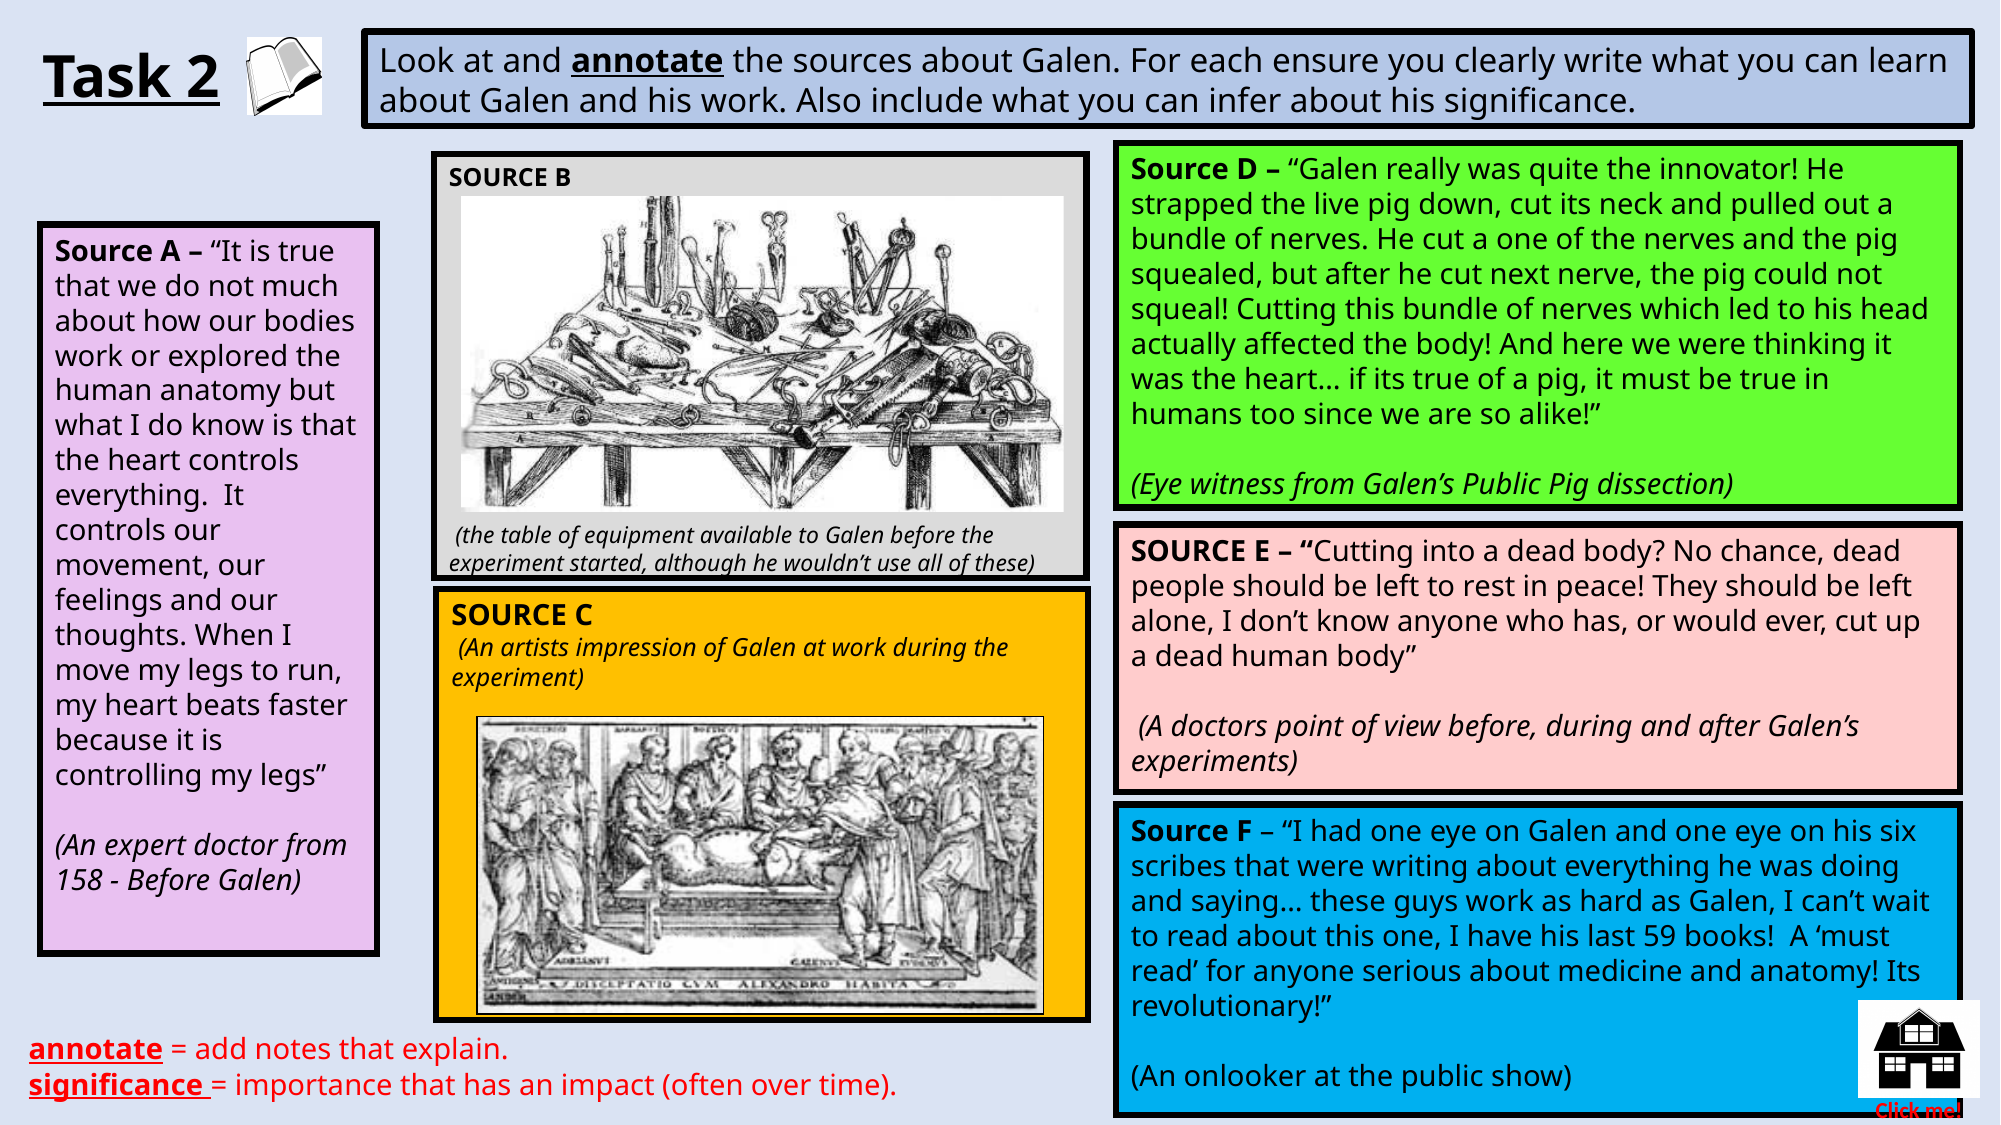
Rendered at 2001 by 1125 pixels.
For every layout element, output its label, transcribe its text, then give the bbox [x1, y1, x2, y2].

text_box Source A – “It is true that we do not much about how our bodies work or explored the human anatomy but what I do know is that the heart controls everything. It controls our movement, our feelings and our thoughts. When I move my legs to run, my heart beats faster because it is controlling my legs” (An expert doctor from 158 - Before Galen) [39, 224, 378, 954]
picture [460, 196, 1064, 512]
picture [477, 717, 1043, 1014]
text_box Look at and annotate the sources about Galen. For each ensure you clearly write what you can learn about Galen and his work. Also include what you can infer about his significance. [364, 31, 1972, 126]
picture [1859, 1000, 1980, 1098]
text_box annotate = add notes that explain. significance = importance that has an impact (often over time). [13, 1023, 1115, 1109]
text_box Task 2 [27, 31, 364, 117]
text_box Source F – “I had one eye on Galen and one eye on his six scribes that were writing about everything he was doing and saying… these guys work as hard as Galen, I can’t wait to read about this one, I have his last 59 books! A ‘must read’ for anyone serious about medicine and anatomy! Its revolutionary!” (An onlooker at the public show) [1115, 804, 1961, 1116]
text_box Click me! [1858, 1098, 1980, 1125]
text_box SOURCE E – “Cutting into a dead body? No chance, dead people should be left to rest in peace! They should be left alone, I don’t know anyone who has, or would ever, cut up a dead human body” (A doctors point of view before, during and after Galen’s experiments) [1115, 524, 1961, 792]
text_box SOURCE B (the table of equipment available to Galen before the experiment started, although he wouldn’t use all of these) [433, 153, 1087, 579]
text_box Source D – “Galen really was quite the innovator! He strapped the live pig down, cut its neck and pulled out a bundle of nerves. He cut a one of the nerves and the pig squealed, but after he cut next nerve, the pig could not squeal! Cutting this bundle of nerves which led to his head actually affected the body! And here we were thinking it was the heart… if its true of a pig, it must be true in humans too since we are so alike!” (Eye witness from Galen’s Public Pig dissection) [1115, 143, 1961, 508]
picture [246, 37, 322, 116]
text_box SOURCE C (An artists impression of Galen at work during the experiment) [436, 589, 1089, 1021]
